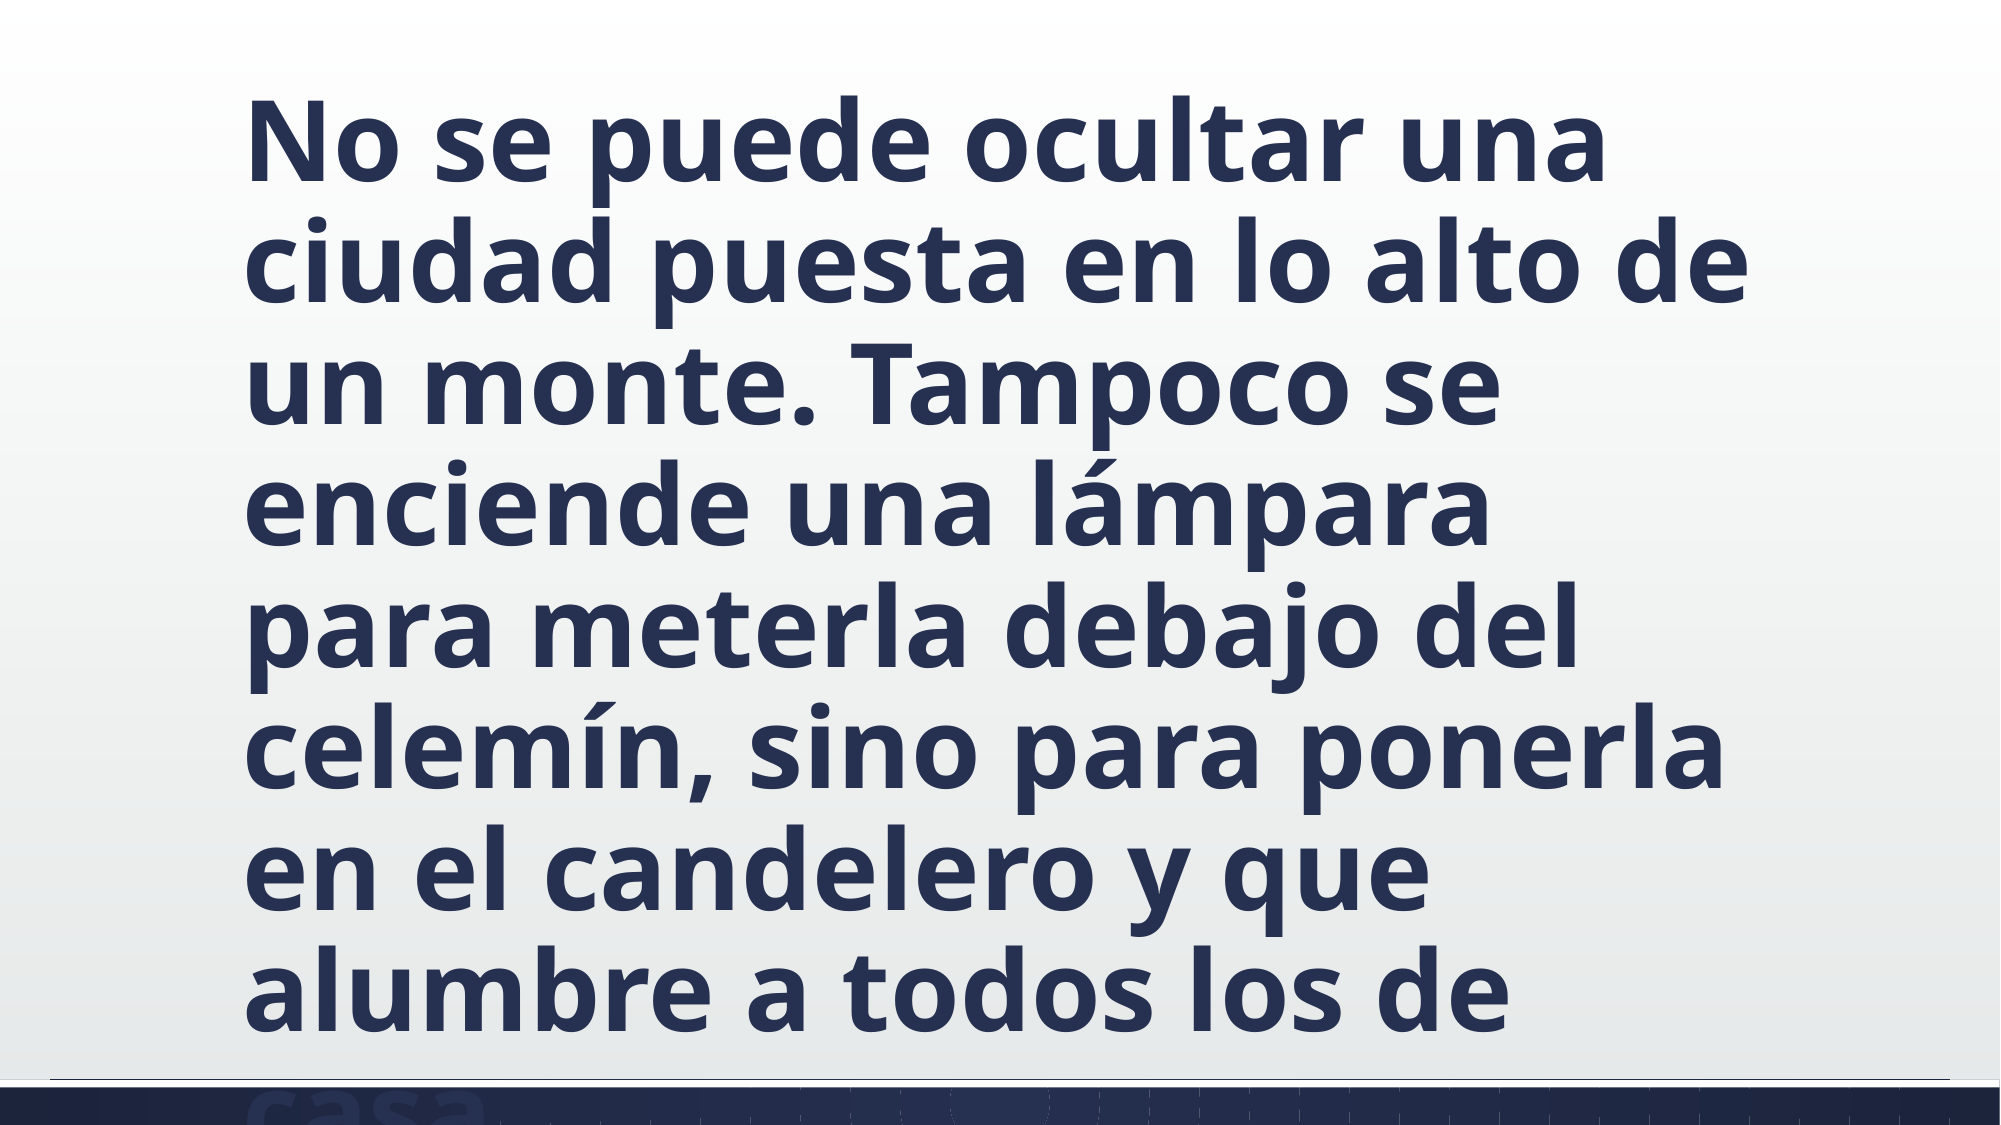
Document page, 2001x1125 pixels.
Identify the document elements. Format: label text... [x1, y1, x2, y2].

list No se puede ocultar una ciudad puesta en lo alto de un monte. Tampoco se enciende una lámpara para meterla debajo del celemín, sino para ponerla en el candelero y que alumbre a todos los de casa. [219, 76, 1780, 990]
